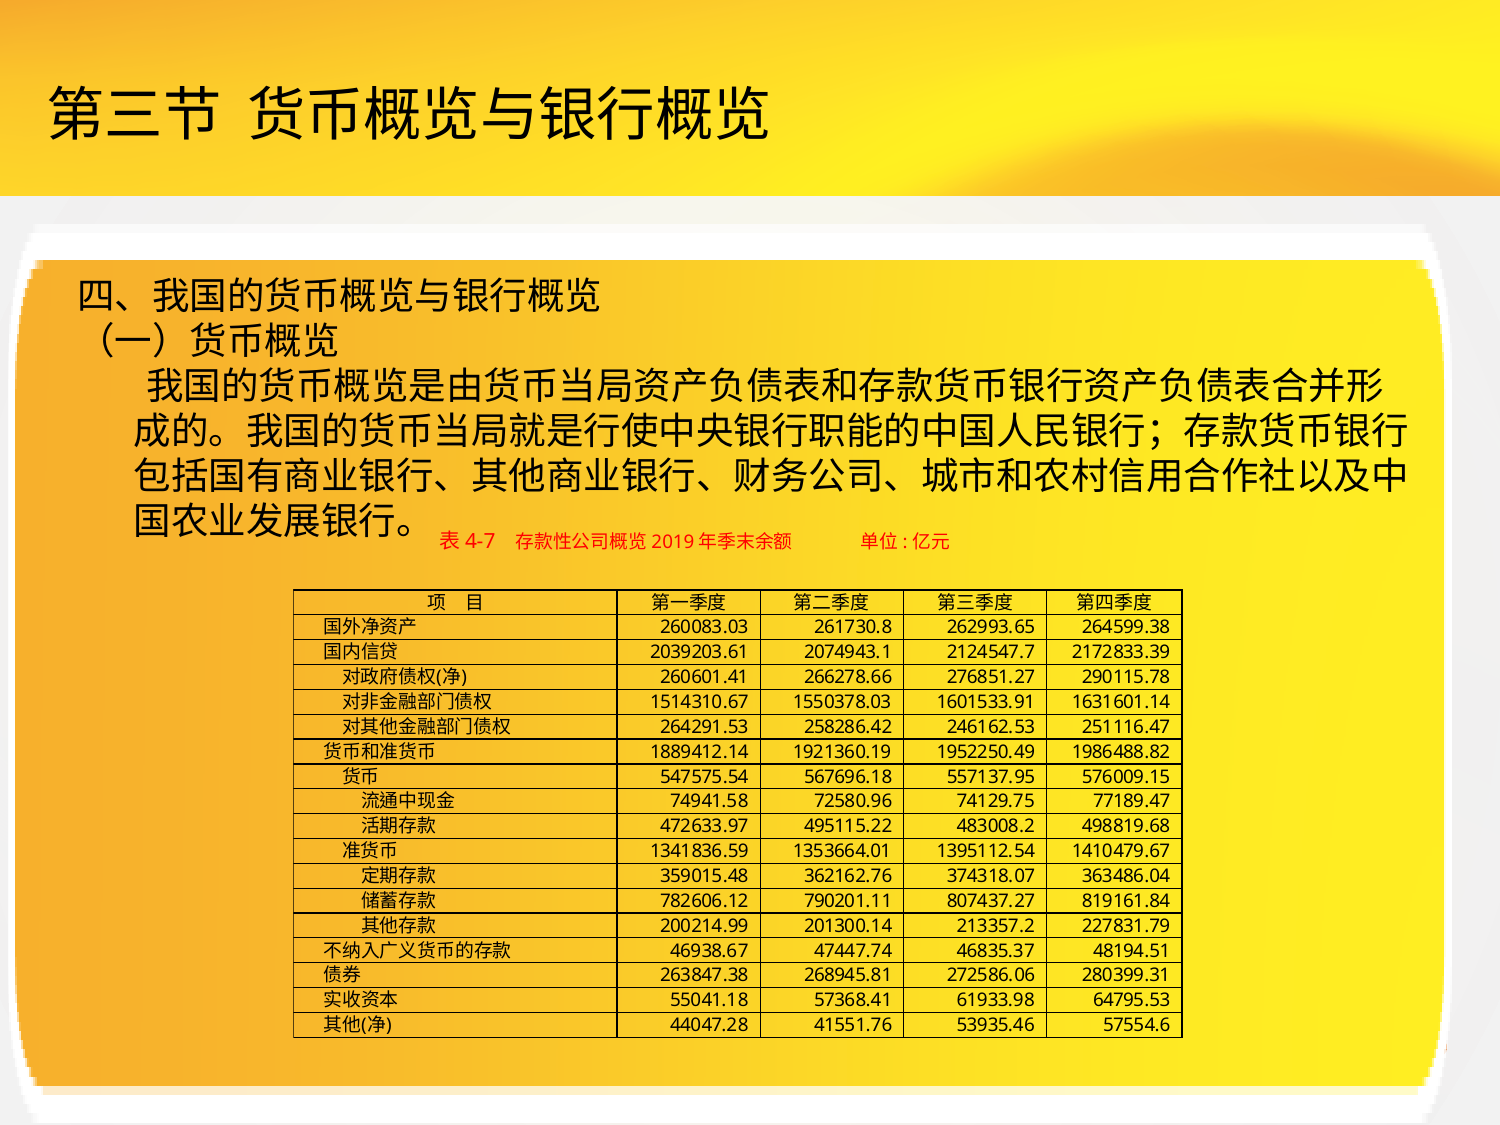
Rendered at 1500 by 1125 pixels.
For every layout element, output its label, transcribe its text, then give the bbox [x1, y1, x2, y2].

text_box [8, 224, 1452, 1123]
picture [0, 0, 1500, 1125]
title 第三节 货币概览与银行概览 [0, 54, 1085, 171]
